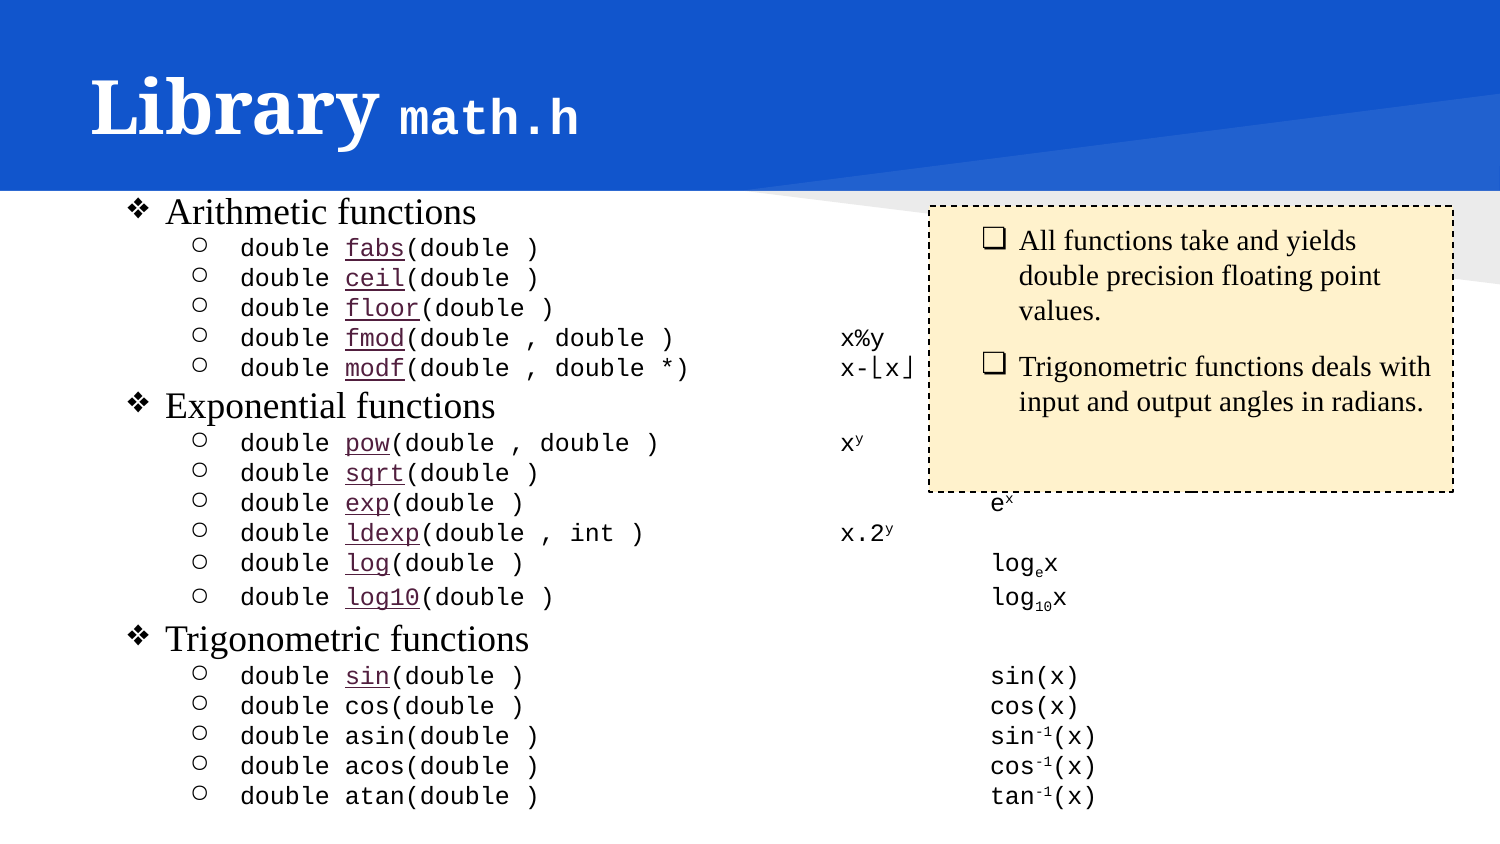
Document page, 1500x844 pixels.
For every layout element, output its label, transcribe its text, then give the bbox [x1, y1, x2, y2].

text_box Arithmetic functions double fabs(double ) |x| double ceil(double ) ⌈x⌉ double floor(double ) ⌊x⌋ double fmod(double , double ) x%y double modf(double , double *) x-⌊x⌋ , ⌊x⌋ Exponential functions double pow(double , double ) xy double sqrt(double ) √x double exp(double ) ex double ldexp(double , int ) x.2y double log(double ) logex double log10(double ) log10x Trigonometric functions double sin(double ) sin(x) double cos(double ) cos(x) double asin(double ) sin-1(x) double acos(double ) cos-1(x) double atan(double ) tan-1(x) [74, 171, 1453, 793]
text_box All functions take and yields double precision floating point values. Trigonometric functions deals with input and output angles in radians. [928, 206, 1453, 492]
title Library math.h [75, 33, 1425, 171]
